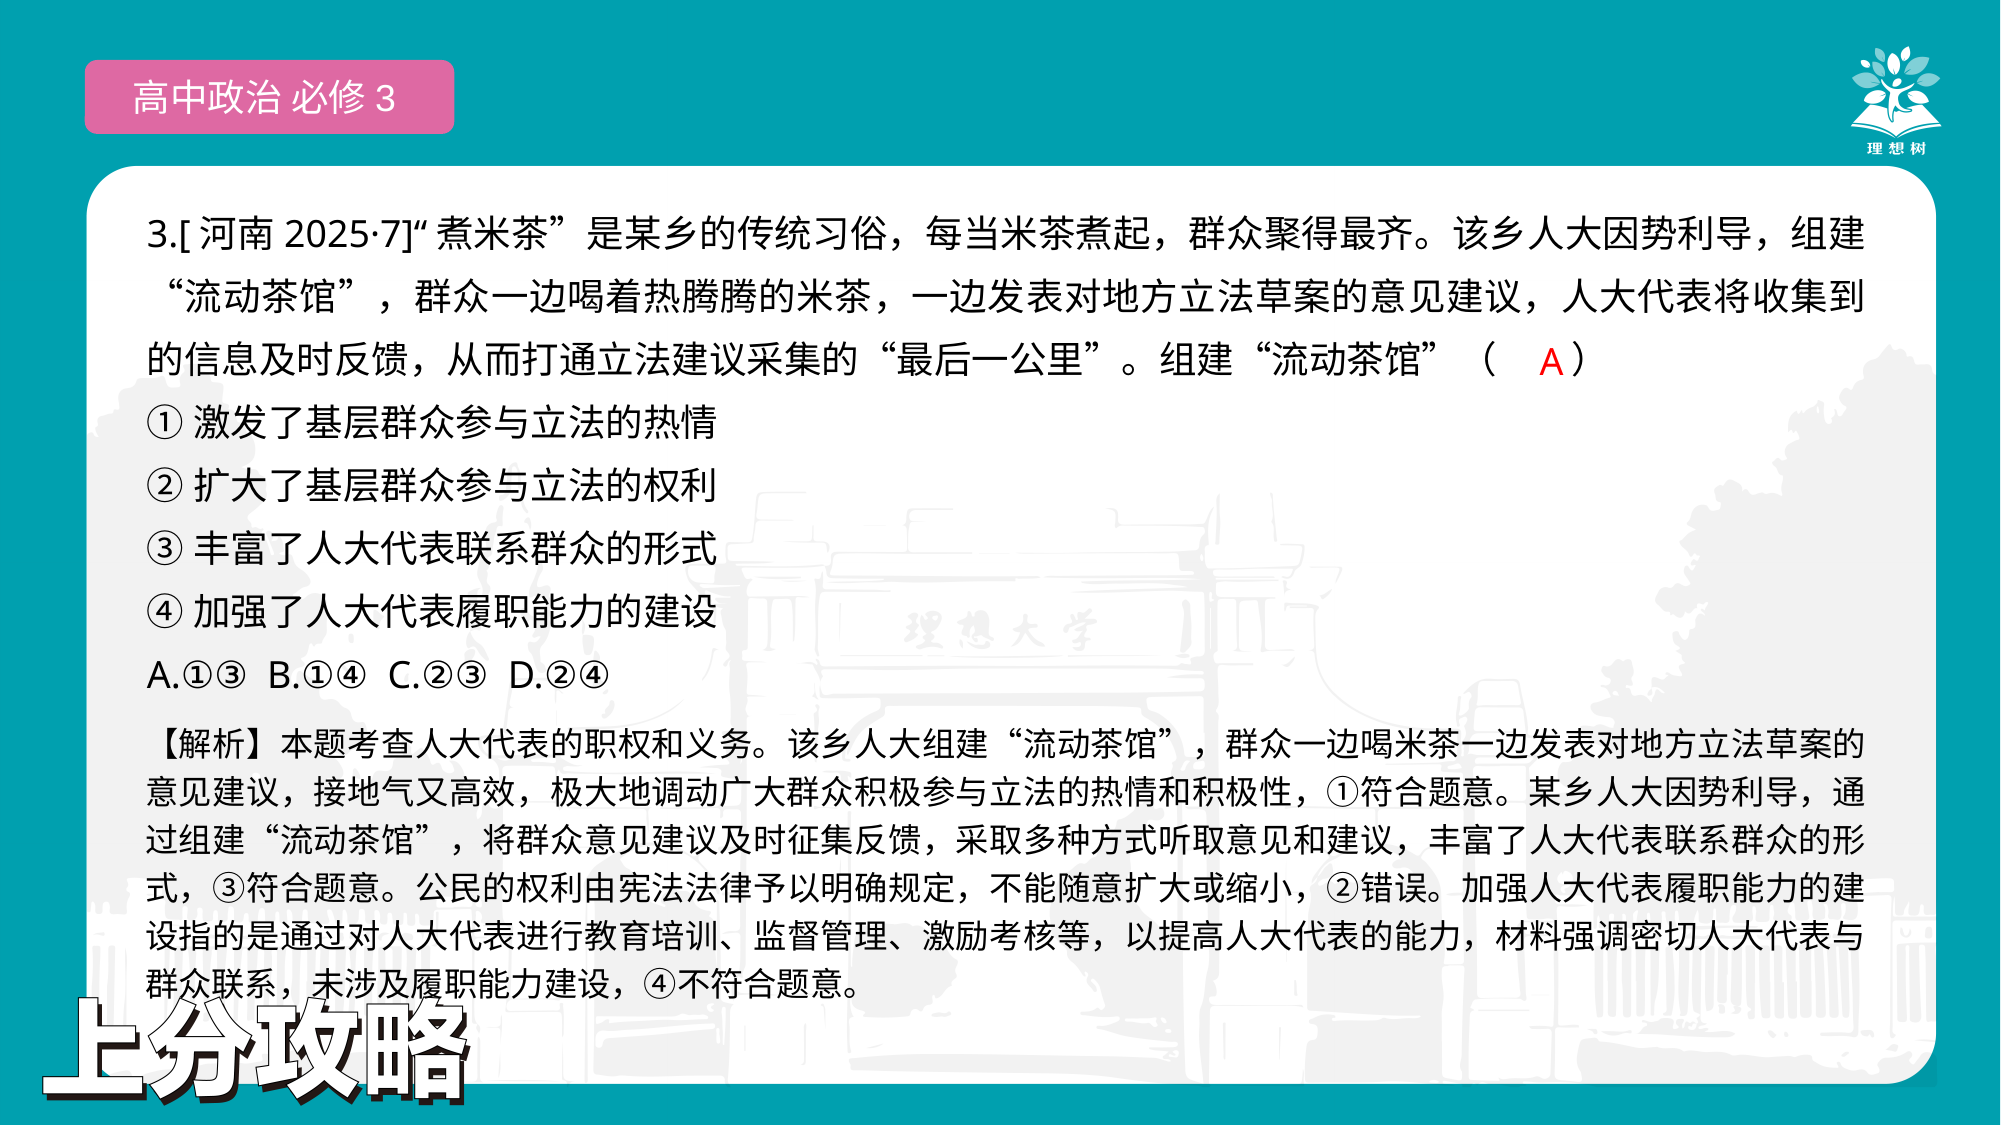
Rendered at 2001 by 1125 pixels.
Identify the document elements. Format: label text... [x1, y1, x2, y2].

text_box 【解析】本题考查人大代表的职权和义务。该乡人大组建“流动茶馆”，群众一边喝米茶一边发表对地方立法草案的意见建议，接地气又高效，极大地调动广大群众积极参与立法的热情和积极性，①符合题意。某乡人大因势利导，通过组建“流动茶馆”，将群众意见建议及时征集反馈，采取多种方式听取意见和建议，丰富了人大代表联系群众的形式，③符合题意。公民的权利由宪法法律予以明确规定，不能随意扩大或缩小，②错误。加强人大代表履职能力的建设指的是通过对人大代表进行教育培训、监督管理、激励考核等，以提高人大代表的能力，材料强调密切人大代表与群众联系，未涉及履职能力建设，④不符合题意。 [130, 708, 1881, 1011]
picture [0, 0, 2001, 1125]
text_box 高中政治 必修3 [83, 58, 456, 135]
text_box 3.[河南2025·7]“煮米茶”是某乡的传统习俗，每当米茶煮起，群众聚得最齐。该乡人大因势利导，组建“流动茶馆”，群众一边喝着热腾腾的米茶，一边发表对地方立法草案的意见建议，人大代表将收集到的信息及时反馈，从而打通立法建议采集的“最后一公里”。组建“流动茶馆”（ ） ①激发了基层群众参与立法的热情 ②扩大了基层群众参与立法的权利 ③丰富了人大代表联系群众的形式 ④加强了人大代表履职能力的建设 A.①③ B.①④ C.②③ D.②④ [132, 184, 1881, 704]
text_box A [1515, 308, 1632, 391]
